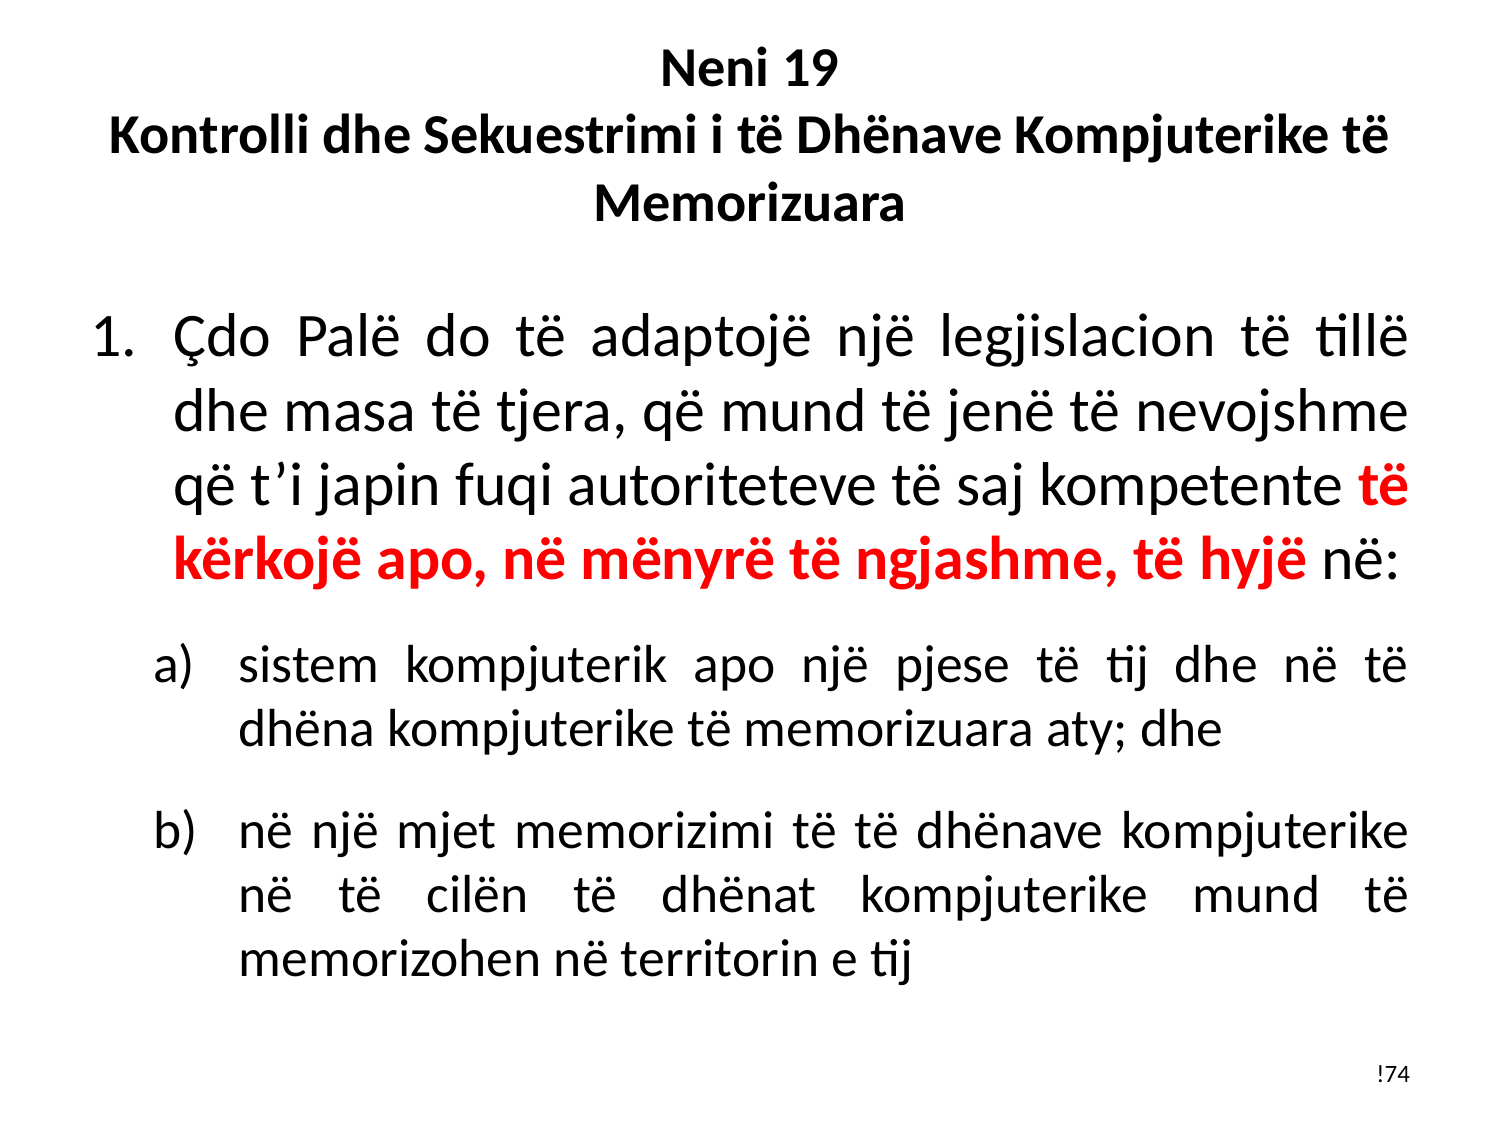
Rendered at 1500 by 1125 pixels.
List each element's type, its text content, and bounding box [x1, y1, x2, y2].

list Çdo Palë do të adaptojë një legjislacion të tillë dhe masa të tjera, që mund të jenë të nevojshme që t’i japin fuqi autoriteteve të saj kompetente të kërkojë apo, në mënyrë të ngjashme, të hyjë në: sistem kompjuterik apo një pjese të tij dhe në të dhëna kompjuterike të memorizuara aty; dhe në një mjet memorizimi të të dhënave kompjuterike në të cilën të dhënat kompjuterike mund të memorizohen në territorin e tij [74, 287, 1426, 1019]
slide_number !74 [1074, 1042, 1425, 1103]
title Neni 19 Kontrolli dhe Sekuestrimi i të Dhënave Kompjuterike të Memorizuara [74, 22, 1426, 241]
